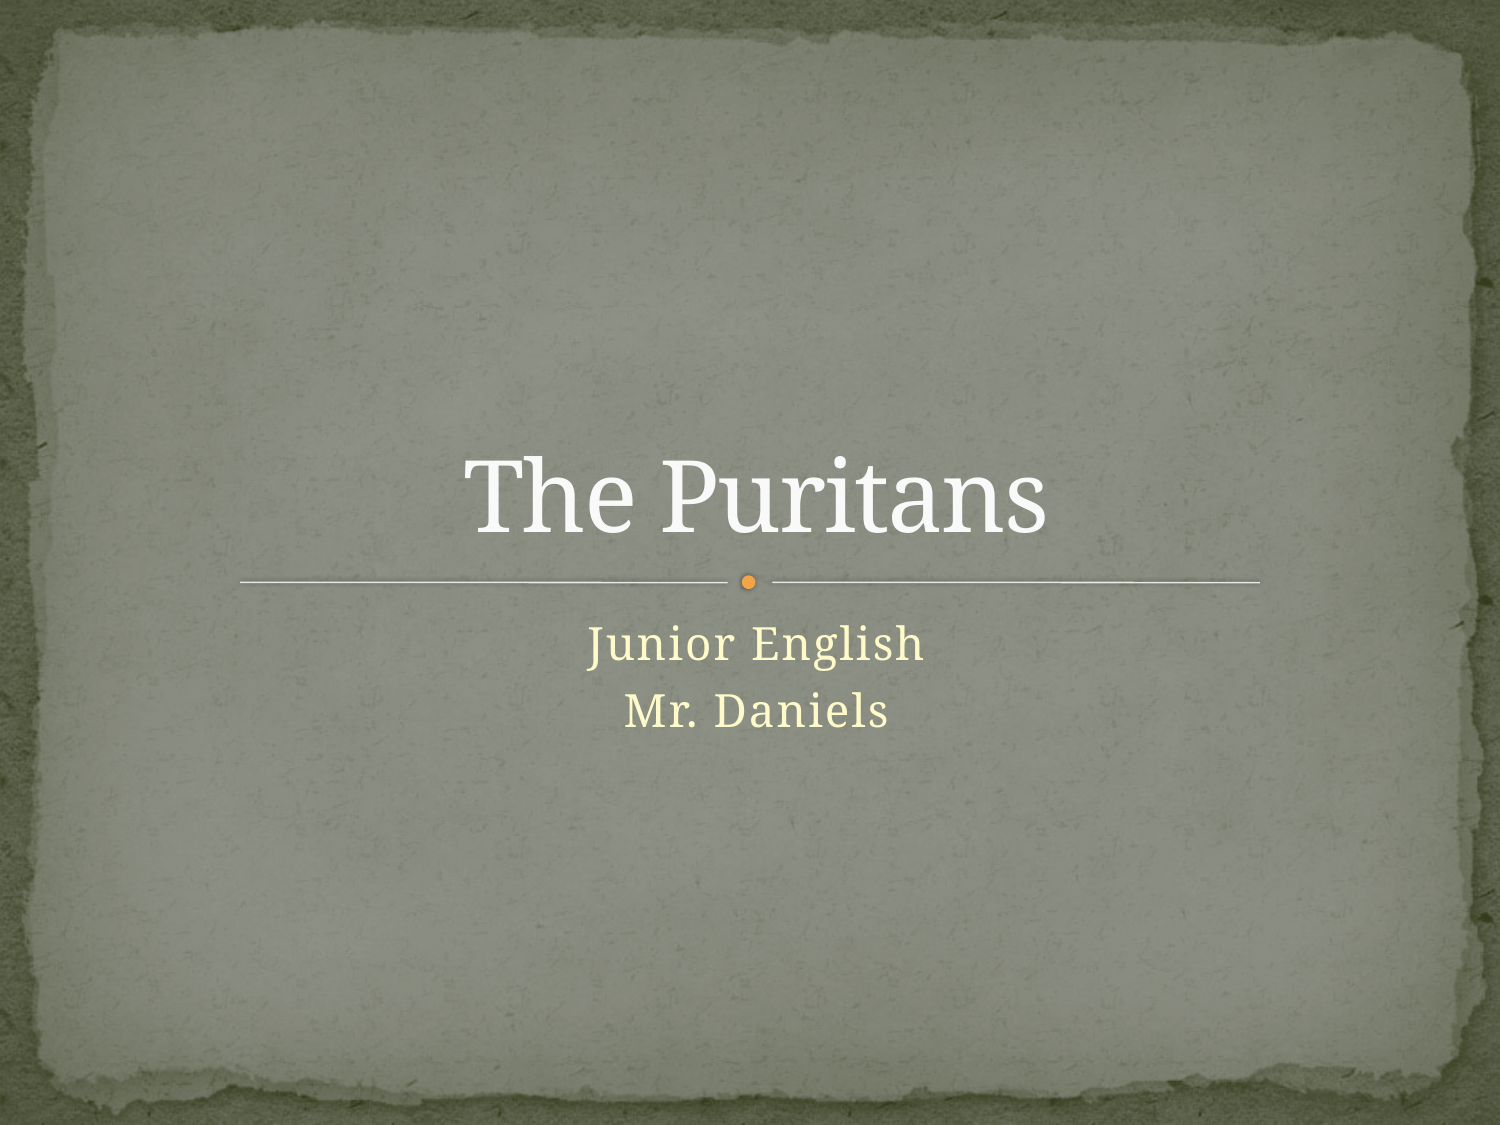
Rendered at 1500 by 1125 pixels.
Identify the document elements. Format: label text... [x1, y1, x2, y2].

title The Puritans [74, 235, 1438, 561]
subtitle Junior English Mr. Daniels [75, 606, 1438, 795]
